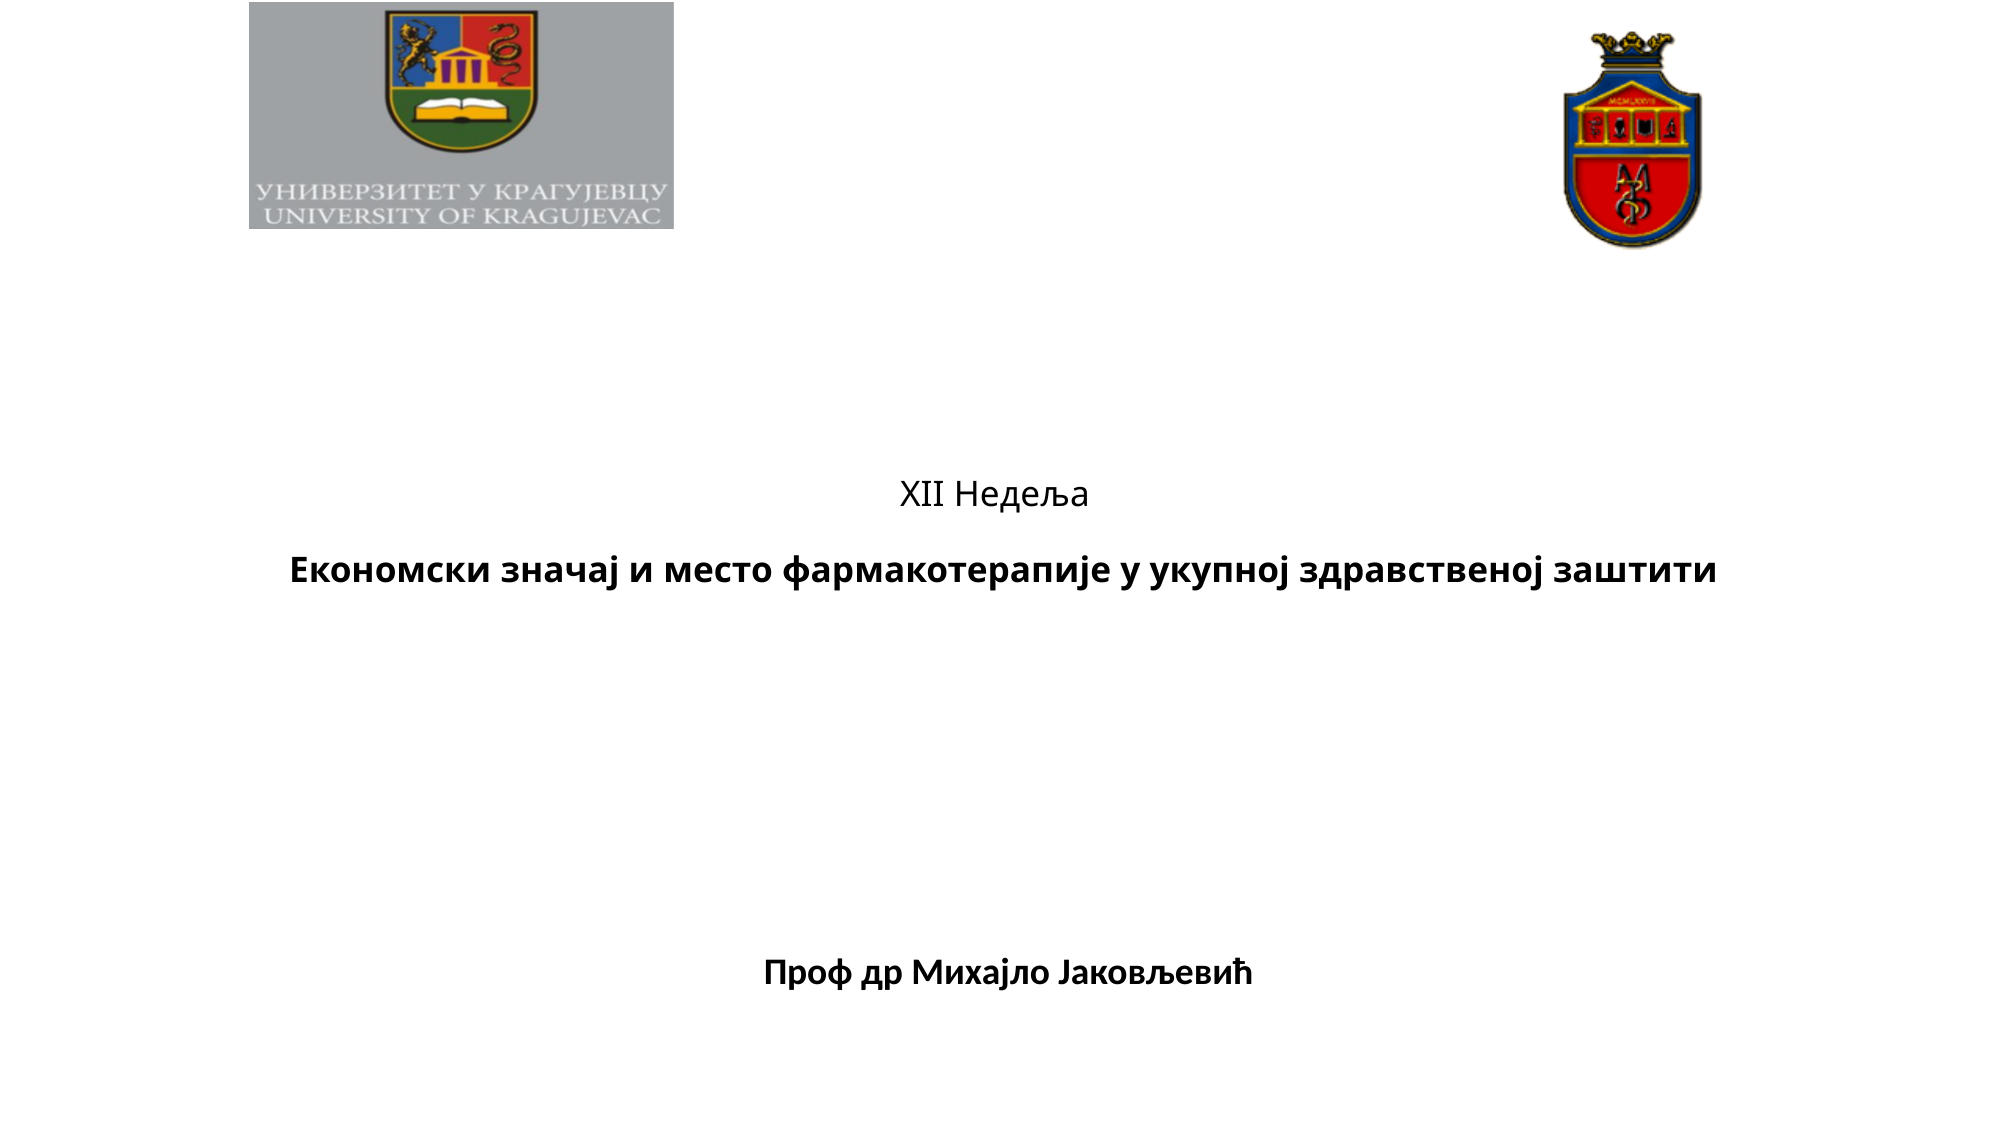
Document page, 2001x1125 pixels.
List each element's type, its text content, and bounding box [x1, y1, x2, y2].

list Проф др Михајло Јаковљевић [303, 940, 1721, 1106]
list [1543, 30, 1731, 250]
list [249, 2, 675, 230]
title XII Недеља Економски значај и место фармакотерапије у укупној здравственој заштити [268, 399, 1740, 695]
